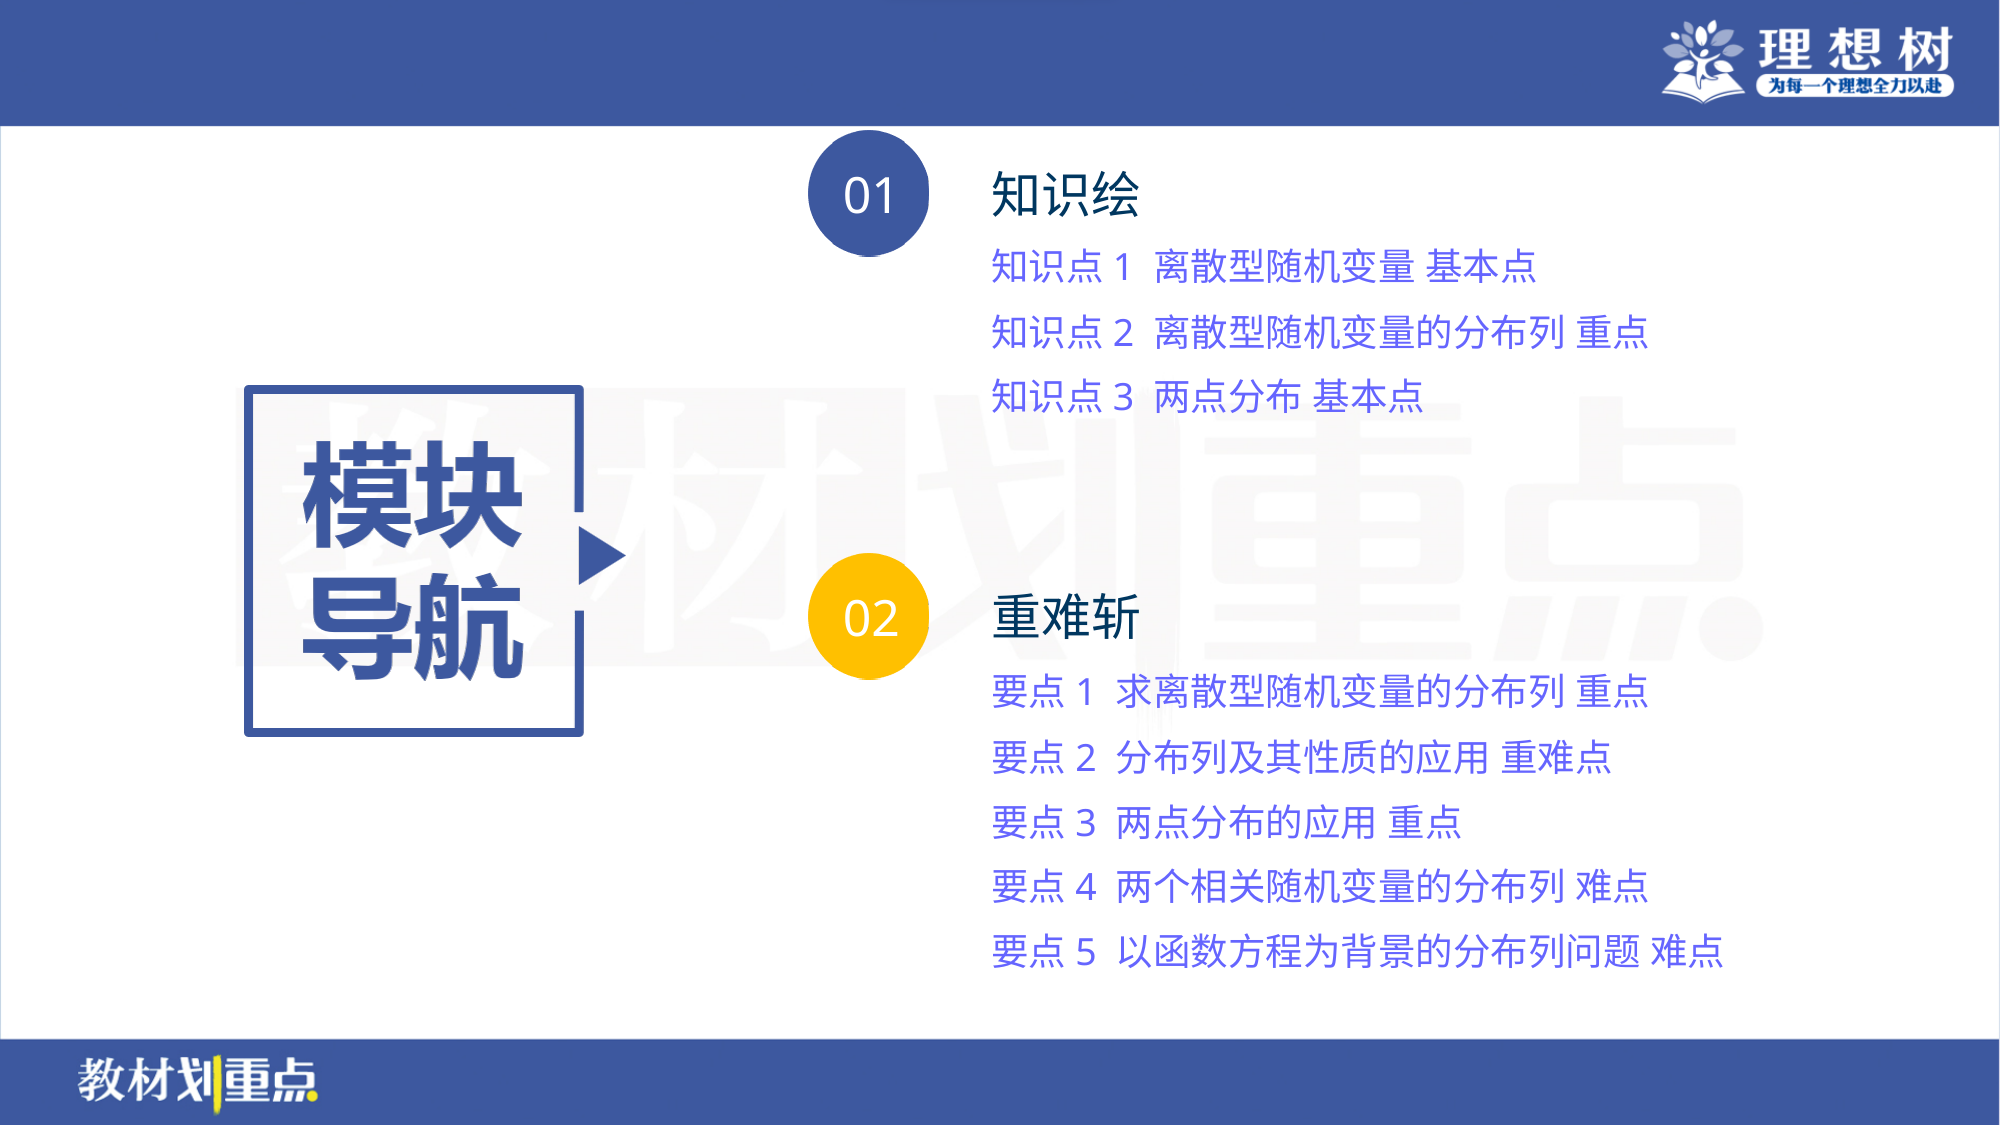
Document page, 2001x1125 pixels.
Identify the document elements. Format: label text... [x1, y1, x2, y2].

text_box 重难斩 [963, 577, 1170, 653]
text_box 要点2 分布列及其性质的应用 重难点 [991, 726, 1995, 786]
text_box 02 [929, 553, 935, 680]
text_box 知识点3 两点分布 基本点 [991, 366, 1995, 425]
text_box 知识点2 离散型随机变量的分布列 重点 [991, 301, 1995, 360]
text_box 01 [929, 130, 935, 257]
text_box 要点1 求离散型随机变量的分布列 重点 [991, 660, 1995, 720]
text_box 要点3 两点分布的应用 重点 [991, 791, 1995, 850]
picture [0, 0, 2000, 1125]
text_box 知识绘 [963, 155, 1170, 231]
text_box 要点5 以函数方程为背景的分布列问题 难点 [991, 920, 1995, 979]
text_box 要点4 两个相关随机变量的分布列 难点 [991, 855, 1995, 915]
text_box 知识点1 离散型随机变量 基本点 [991, 235, 1995, 294]
